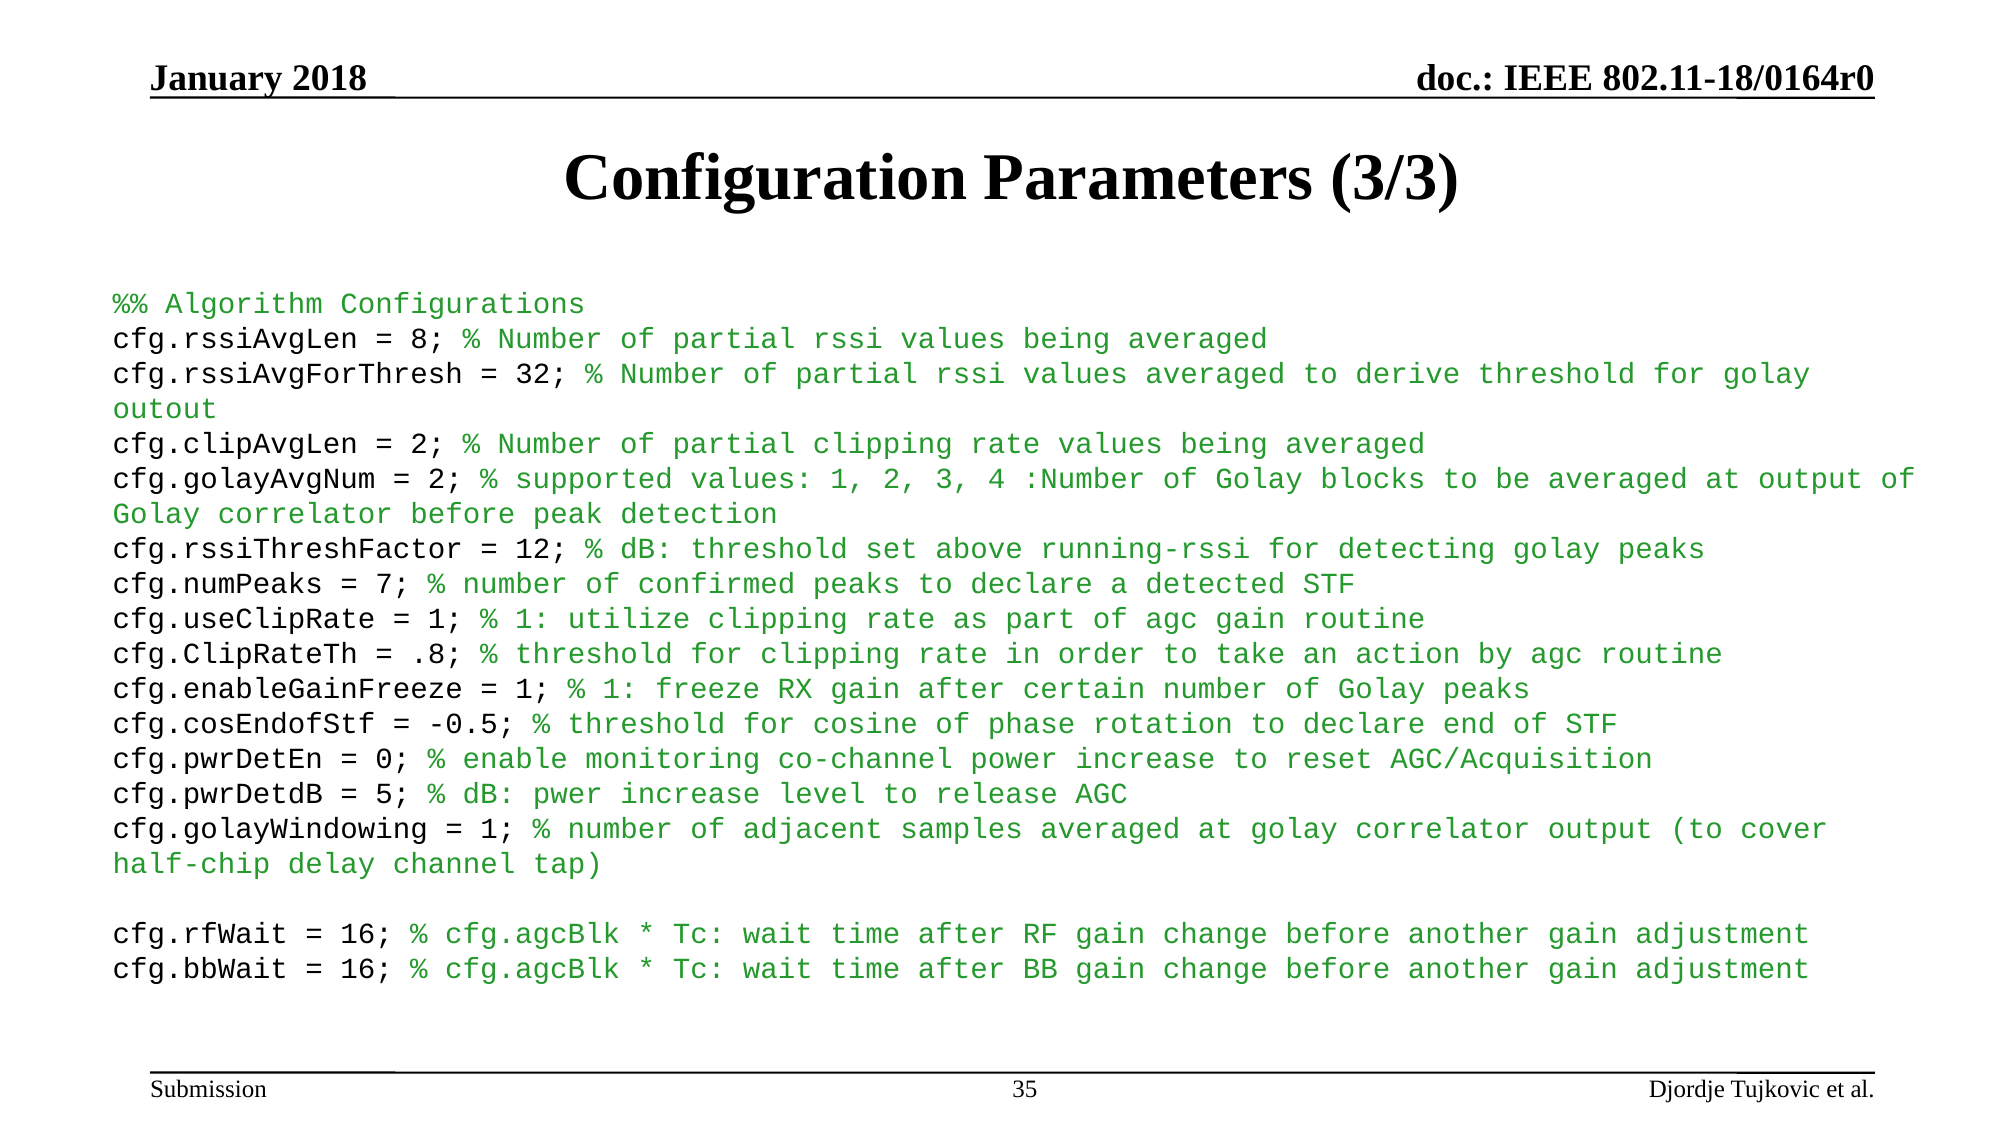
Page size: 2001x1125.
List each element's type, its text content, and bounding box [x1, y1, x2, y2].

title Configuration Parameters (3/3) [149, 97, 1876, 248]
slide_number 35 [936, 1072, 1113, 1111]
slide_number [149, 59, 750, 98]
footer Djordje Tujkovic et al. [1169, 1072, 1876, 1111]
text_box %% Algorithm Configurations cfg.rssiAvgLen = 8; % Number of partial rssi values being averaged cfg.rssiAvgForThresh = 32; % Number of partial rssi values averaged to derive threshold for golay outout cfg.clipAvgLen = 2; % Number of partial clipping rate values being averaged cfg.golayAvgNum = 2; % supported values: 1, 2, 3, 4 :Number of Golay blocks to be averaged at output of Golay correlator before peak detection cfg.rssiThreshFactor = 12; % dB: threshold set above running-rssi for detecting golay peaks cfg.numPeaks = 7; % number of confirmed peaks to declare a detected STF cfg.useClipRate = 1; % 1: utilize clipping rate as part of agc gain routine cfg.ClipRateTh = .8; % threshold for clipping rate in order to take an action by agc routine cfg.enableGainFreeze = 1; % 1: freeze RX gain after certain number of Golay peaks cfg.cosEndofStf = -0.5; % threshold for cosine of phase rotation to declare end of STF cfg.pwrDetEn = 0; % enable monitoring co-channel power increase to reset AGC/Acquisition cfg.pwrDetdB = 5; % dB: pwer increase level to release AGC cfg.golayWindowing = 1; % number of adjacent samples averaged at golay correlator output (to cover half-chip delay channel tap) cfg.rfWait = 16; % cfg.agcBlk * Tc: wait time after RF gain change before another gain adjustment cfg.bbWait = 16; % cfg.agcBlk * Tc: wait time after BB gain change before another gain adjustment [97, 277, 1940, 1027]
